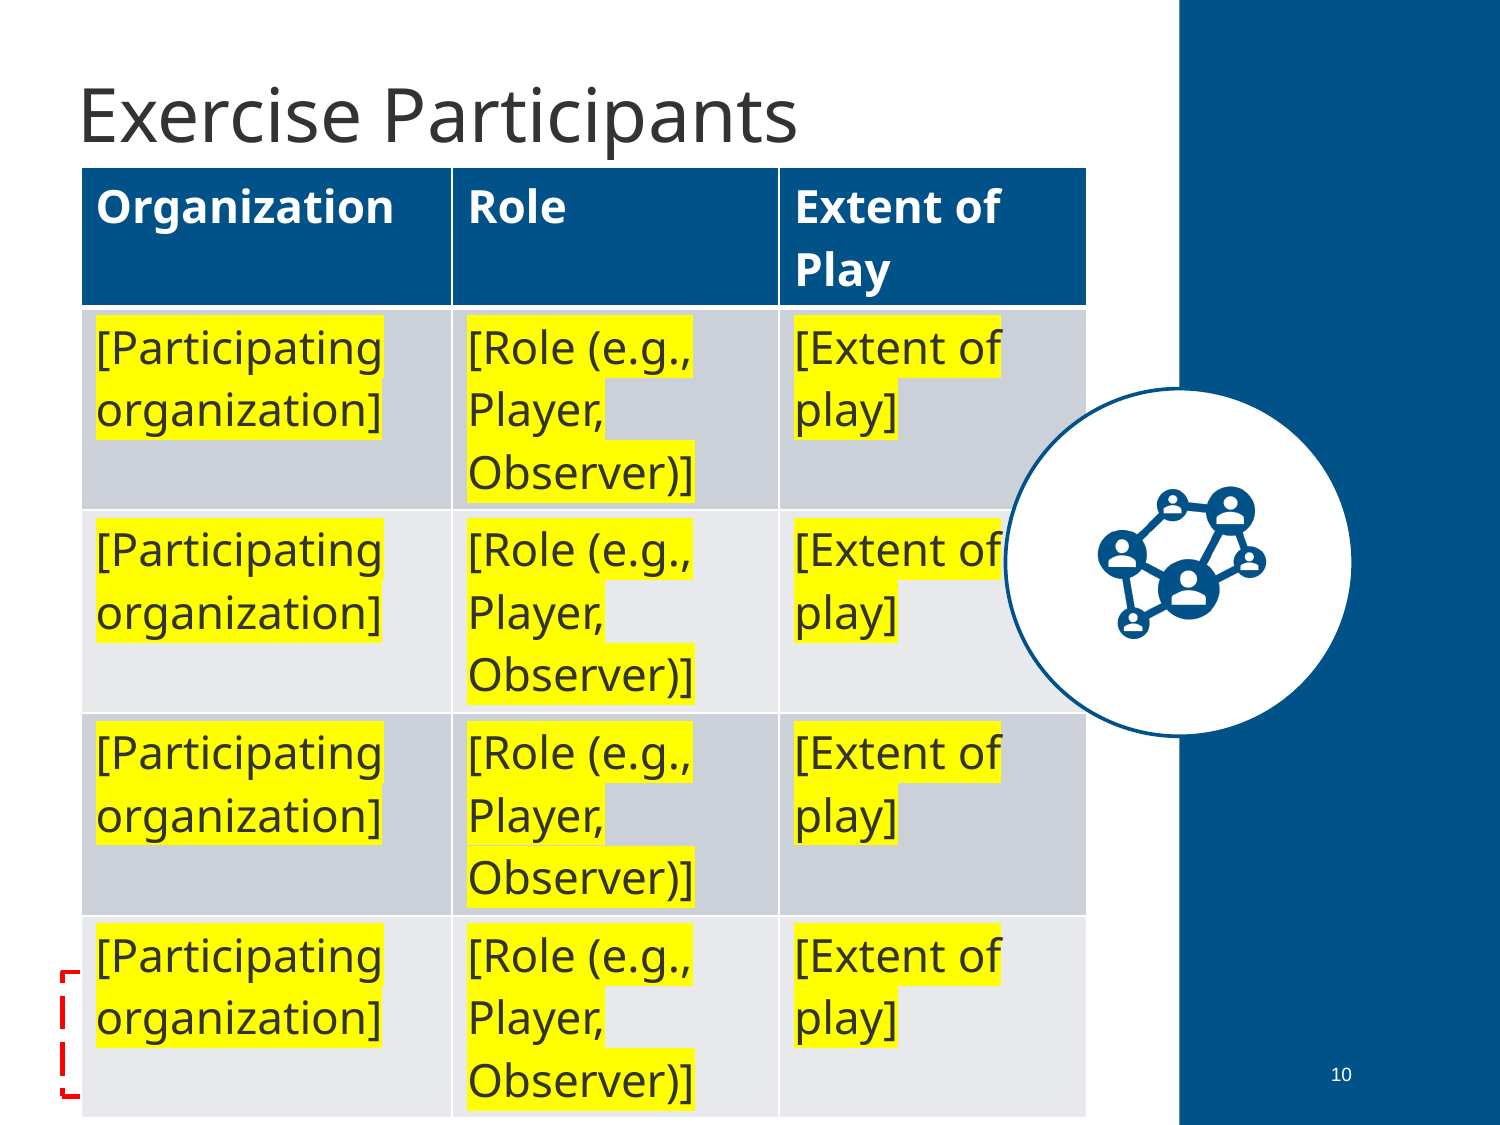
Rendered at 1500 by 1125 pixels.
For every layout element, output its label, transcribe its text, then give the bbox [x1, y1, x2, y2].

table_cell [Participating organization] [82, 714, 451, 915]
table_cell [Role (e.g., Player, Observer)] [453, 714, 778, 915]
table_cell [Participating organization] [82, 511, 451, 712]
table_cell [Participating organization] [82, 310, 451, 509]
table_cell [Participating organization] [82, 917, 451, 1117]
table_header Extent of Play [780, 168, 1086, 305]
table_cell [Role (e.g., Player, Observer)] [453, 511, 778, 712]
slide_number 10 [1242, 1052, 1368, 1098]
table_header Organization [82, 168, 451, 305]
table_header Role [453, 168, 778, 305]
table_cell [Extent of play] [780, 310, 1086, 509]
text_box [1003, 386, 1356, 739]
text_box [1177, 0, 1500, 1125]
table_cell [Role (e.g., Player, Observer)] [453, 310, 778, 509]
table_cell [Extent of play] [780, 714, 1086, 915]
table_cell [Role (e.g., Player, Observer)] [453, 917, 778, 1117]
table_cell [Extent of play] [780, 511, 1085, 712]
title Exercise Participants [62, 31, 982, 195]
table_cell [Extent of play] [780, 917, 1086, 1117]
picture [1086, 469, 1275, 658]
